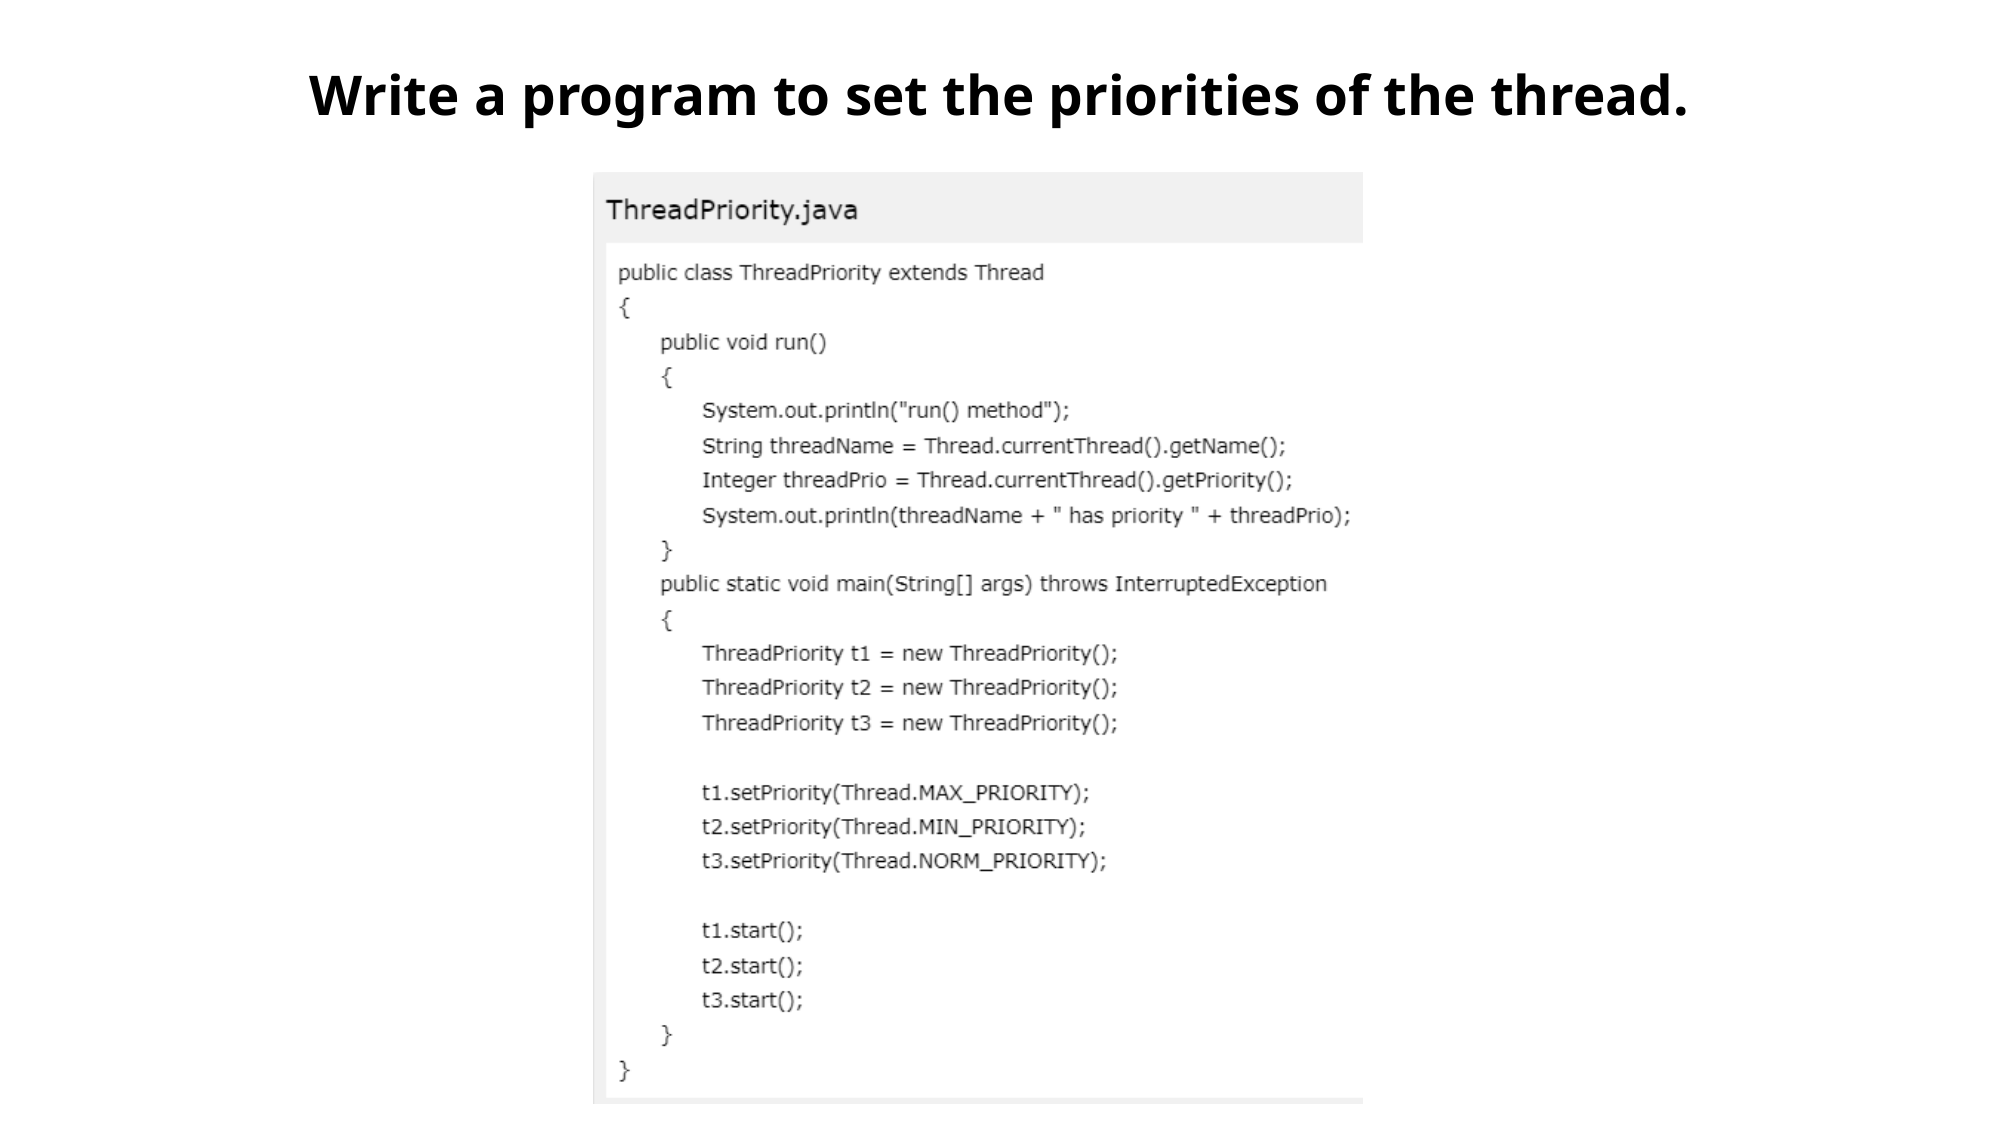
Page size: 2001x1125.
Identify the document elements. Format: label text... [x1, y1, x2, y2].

picture [593, 172, 1363, 1104]
title Write a program to set the priorities of the thread. [137, 59, 1863, 135]
